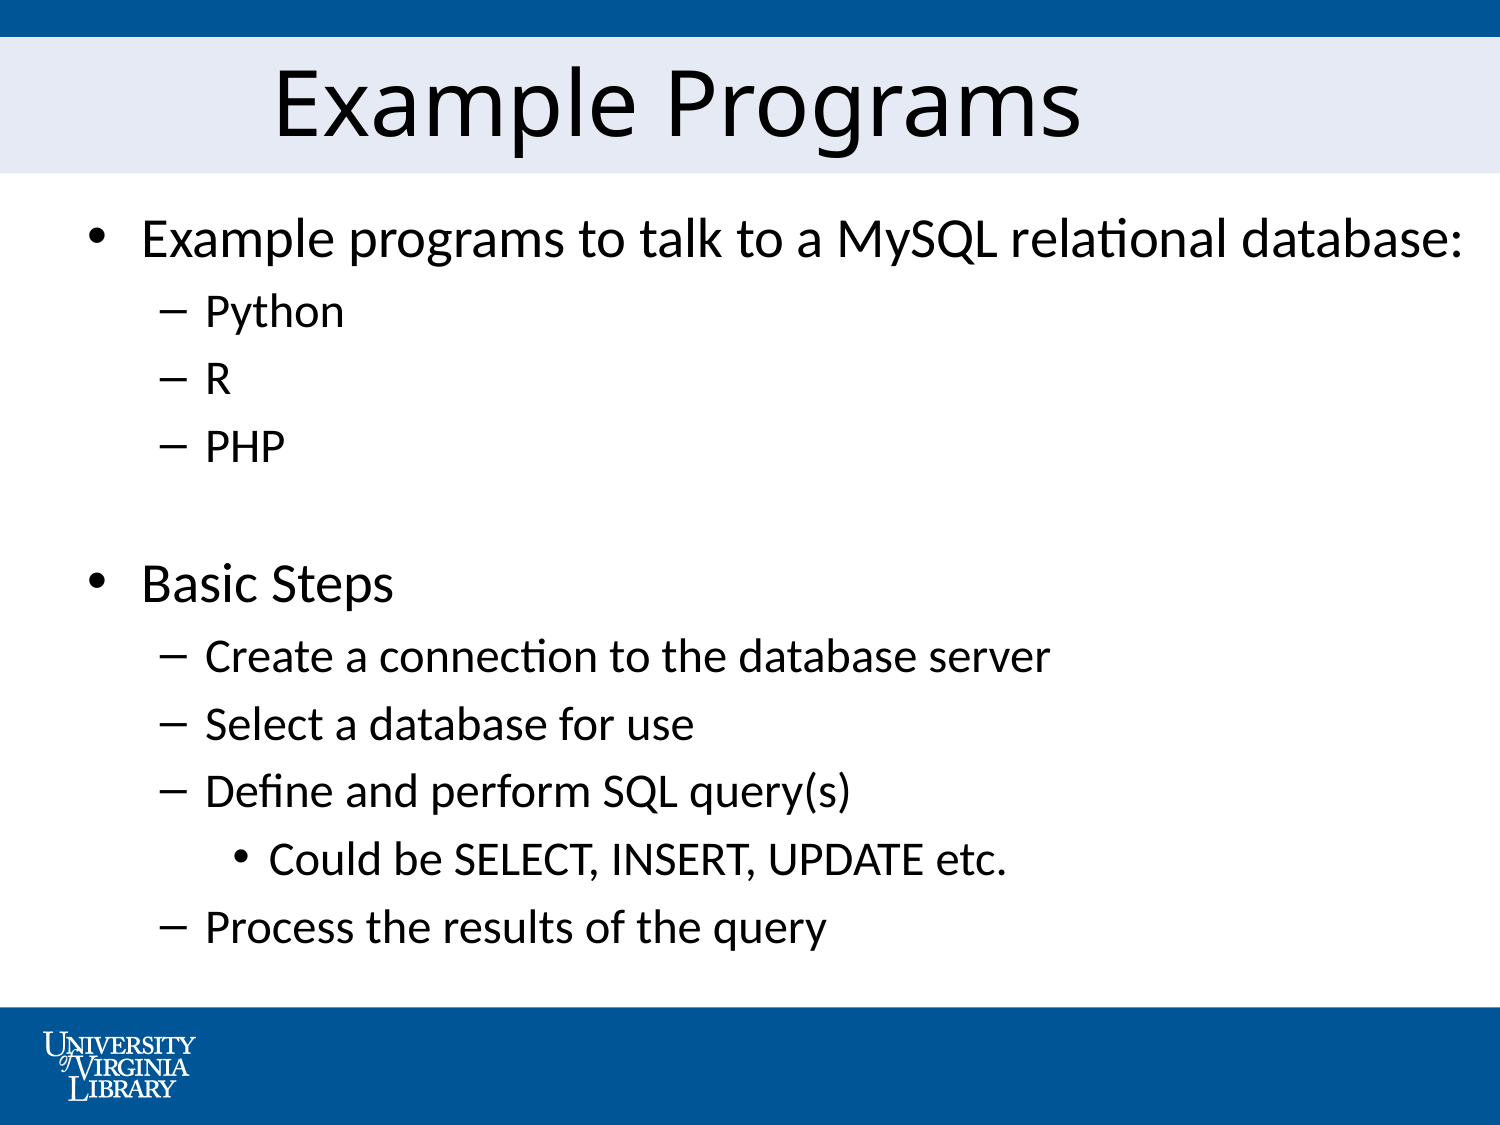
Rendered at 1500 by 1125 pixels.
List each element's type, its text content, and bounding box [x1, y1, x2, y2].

list Example programs to talk to a MySQL relational database: Python R PHP Basic Steps Create a connection to the database server Select a database for use Define and perform SQL query(s) Could be SELECT, INSERT, UPDATE etc. Process the results of the query [72, 193, 1500, 1007]
title Example Programs [256, 37, 1400, 193]
picture [0, 0, 1500, 1125]
